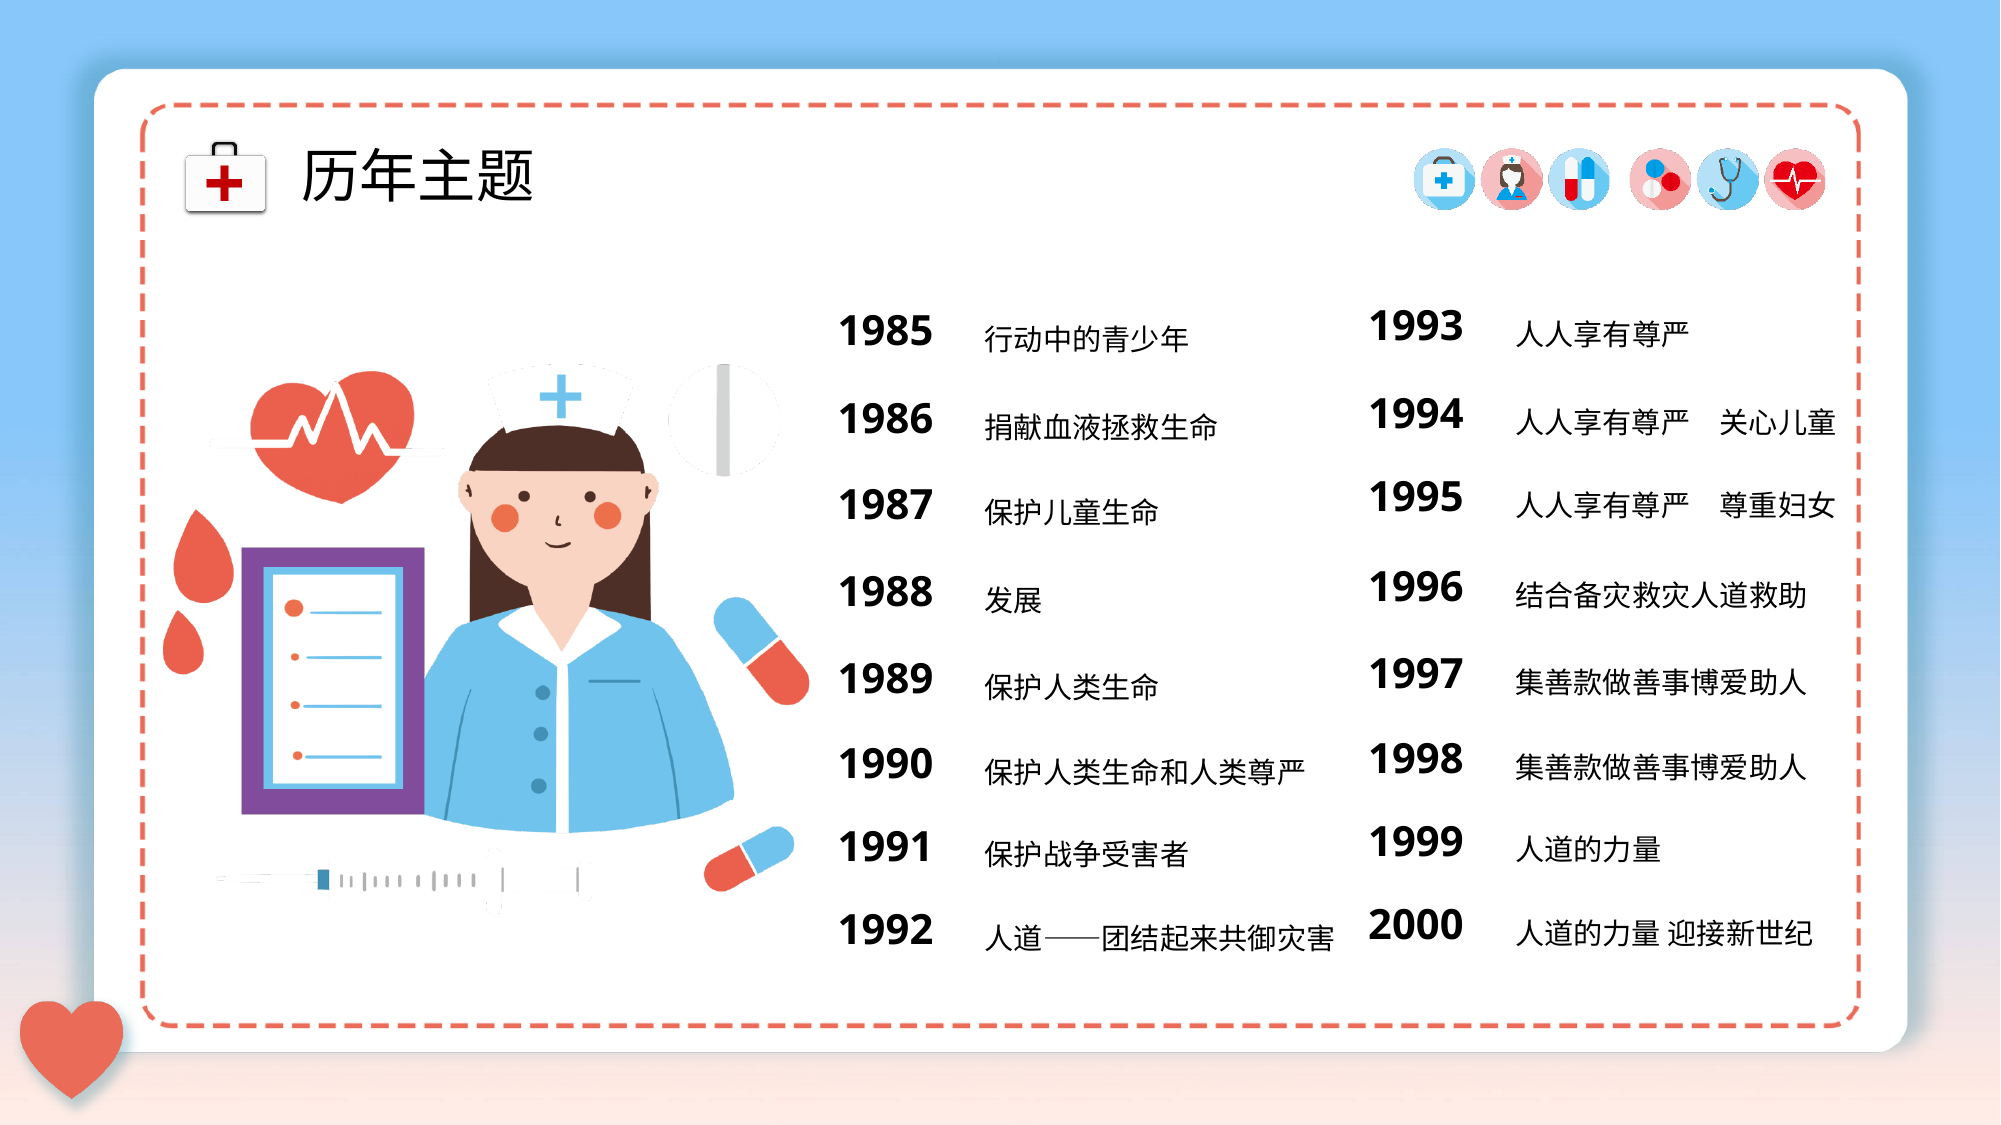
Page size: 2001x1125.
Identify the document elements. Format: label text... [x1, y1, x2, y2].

text_box 历年主题 [286, 131, 655, 217]
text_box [823, 291, 1981, 962]
picture [0, 0, 2000, 1125]
